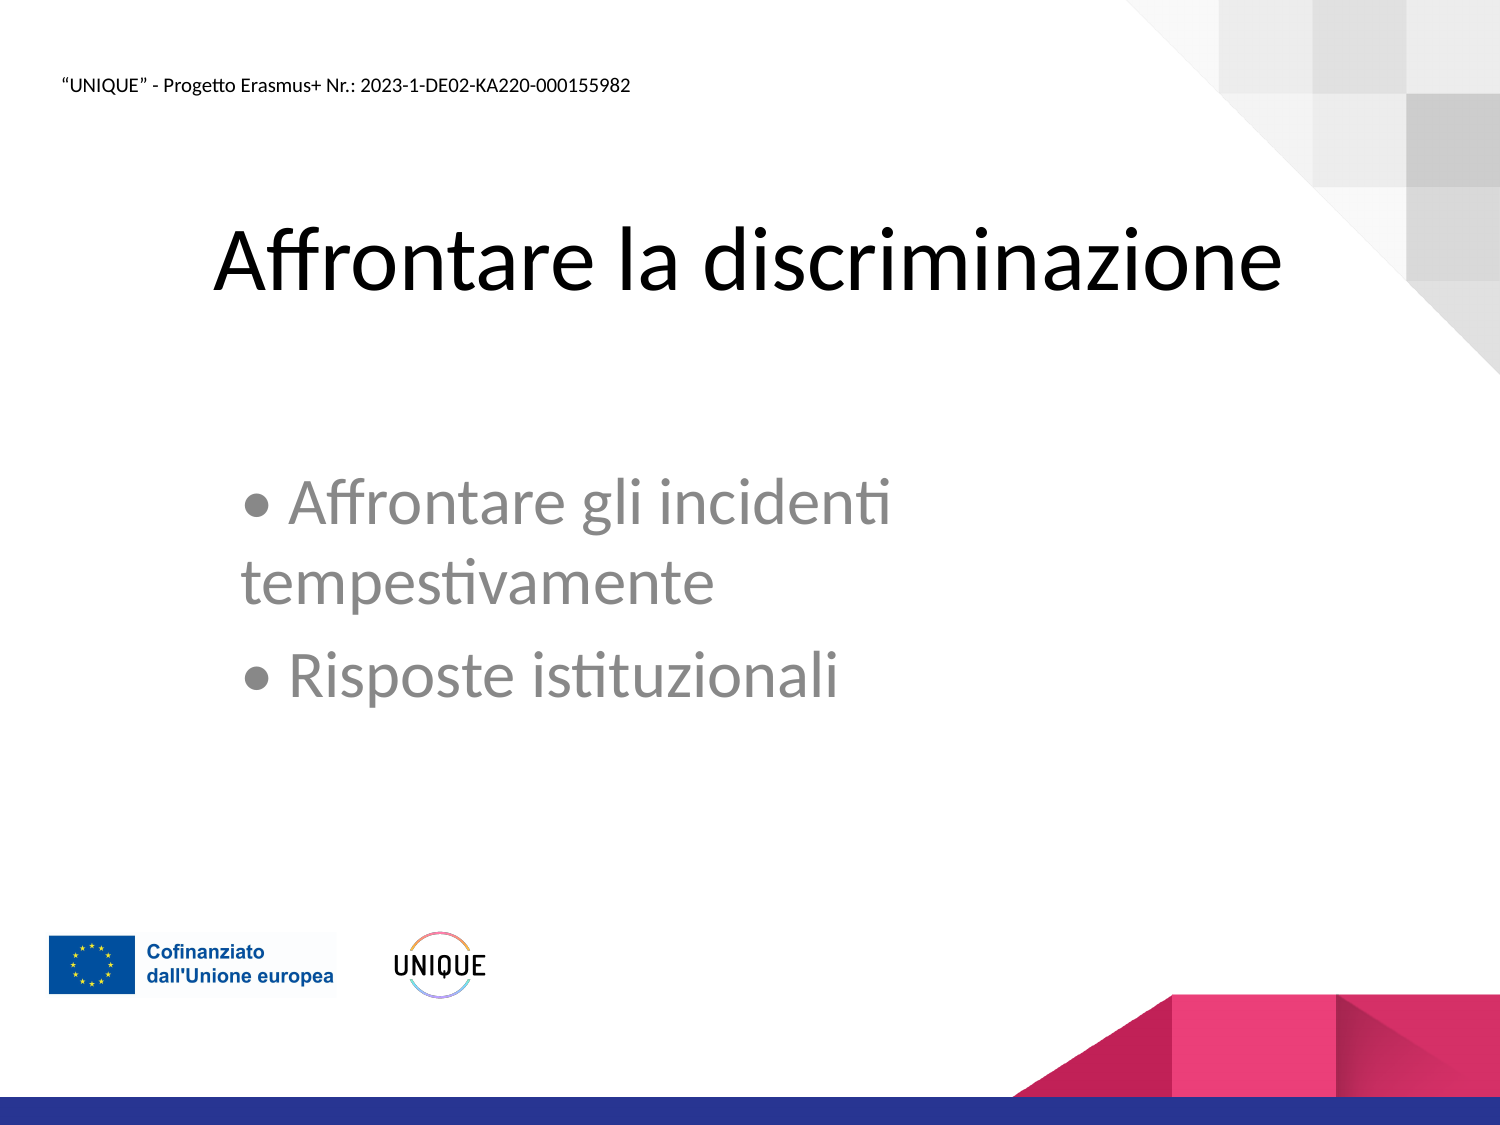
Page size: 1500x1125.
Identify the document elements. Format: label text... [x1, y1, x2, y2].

picture [1125, 0, 1500, 375]
subtitle • Affrontare gli incidenti tempestivamente • Risposte istituzionali [225, 450, 1275, 738]
title Affrontare la discriminazione [112, 132, 1388, 375]
picture [0, 919, 1500, 1125]
